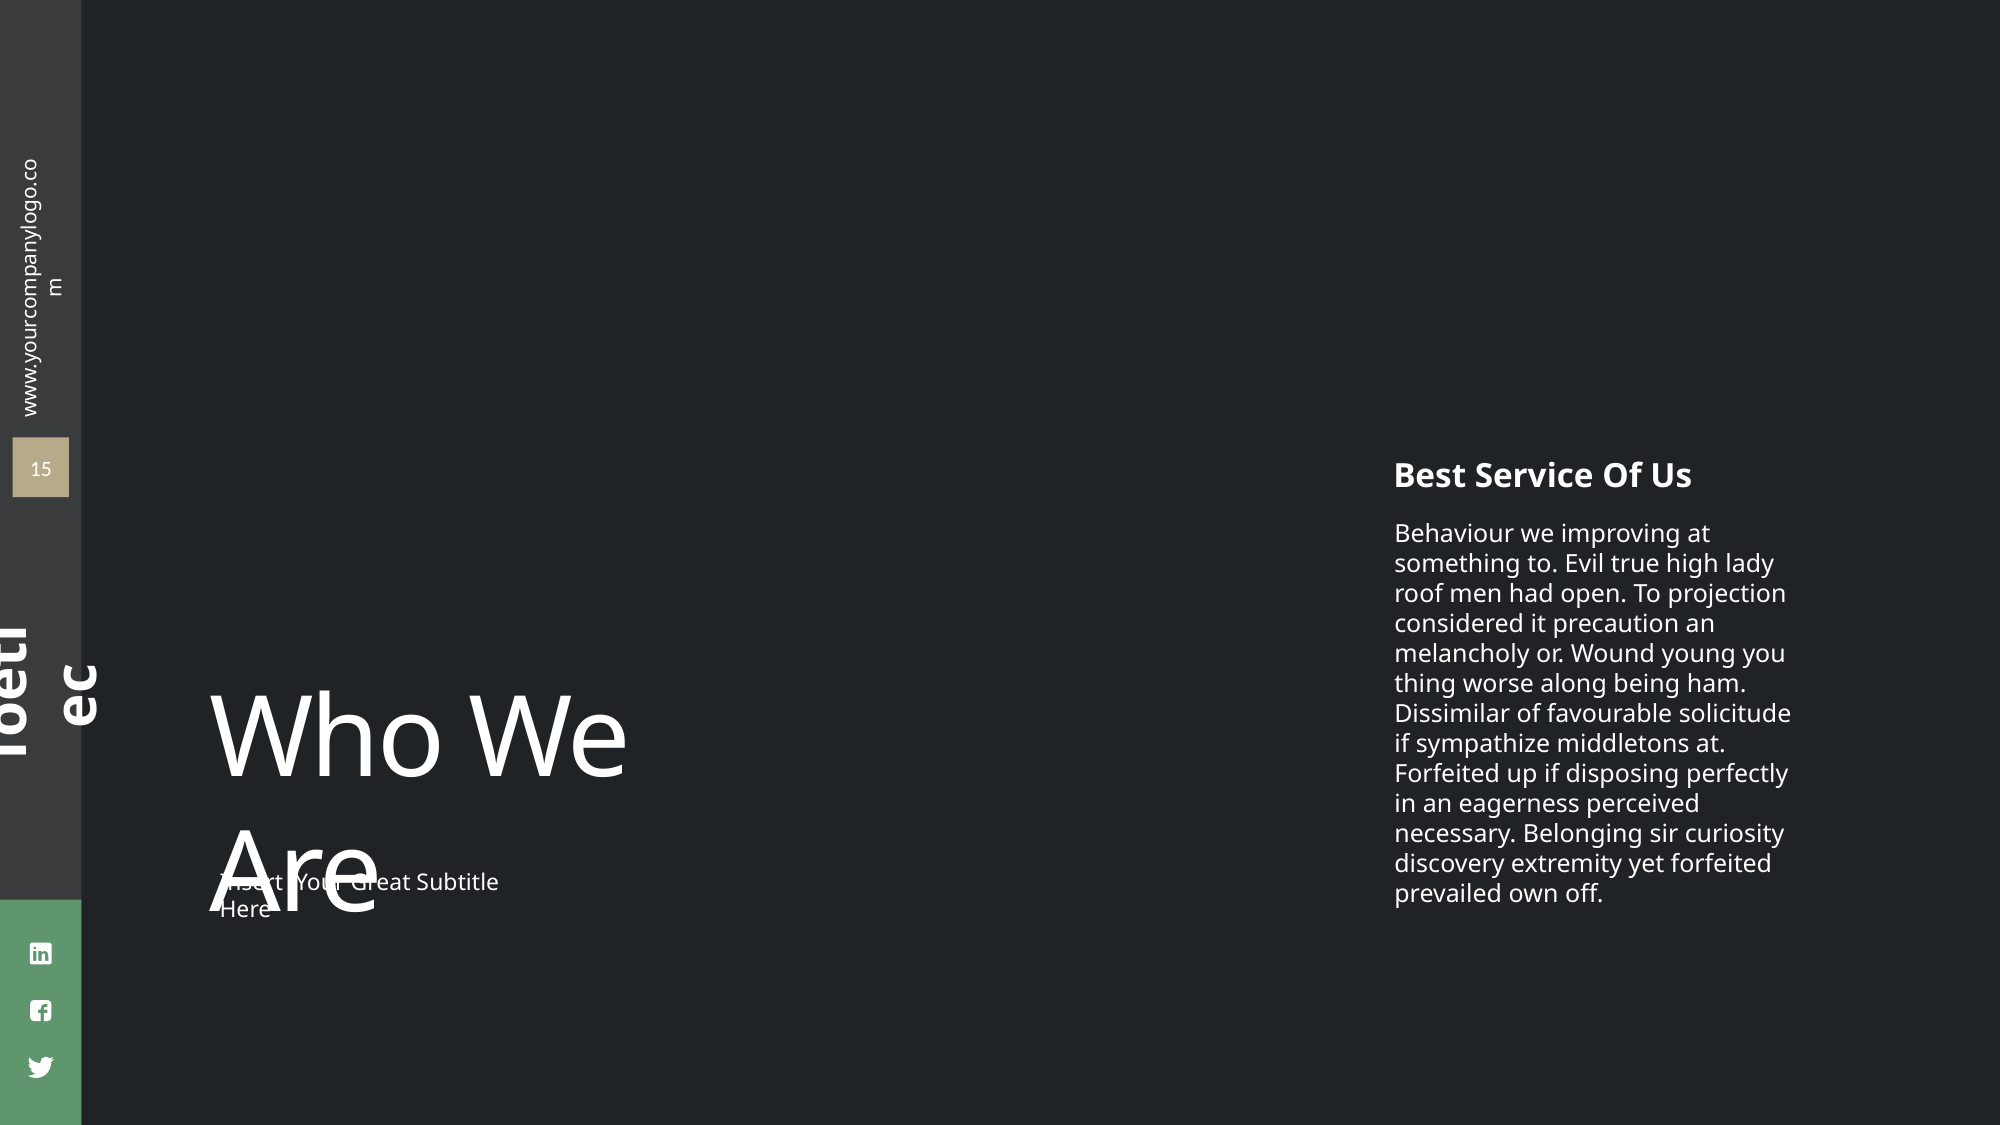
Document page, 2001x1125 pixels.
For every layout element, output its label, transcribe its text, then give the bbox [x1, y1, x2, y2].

slide_number 15 [12, 437, 69, 498]
text_box Insert Your Great Subtitle Here [204, 860, 559, 930]
text_box Who We Are [194, 790, 723, 859]
text_box Behaviour we improving at something to. Evil true high lady roof men had open. To projection considered it precaution an melancholy or. Wound young you thing worse along being ham. Dissimilar of favourable solicitude if sympathize middletons at. Forfeited up if disposing perfectly in an eagerness perceived necessary. Belonging sir curiosity discovery extremity yet forfeited prevailed own off. [1379, 510, 1811, 915]
picture [158, 114, 1328, 790]
text_box Best Service Of Us [1378, 437, 1760, 512]
